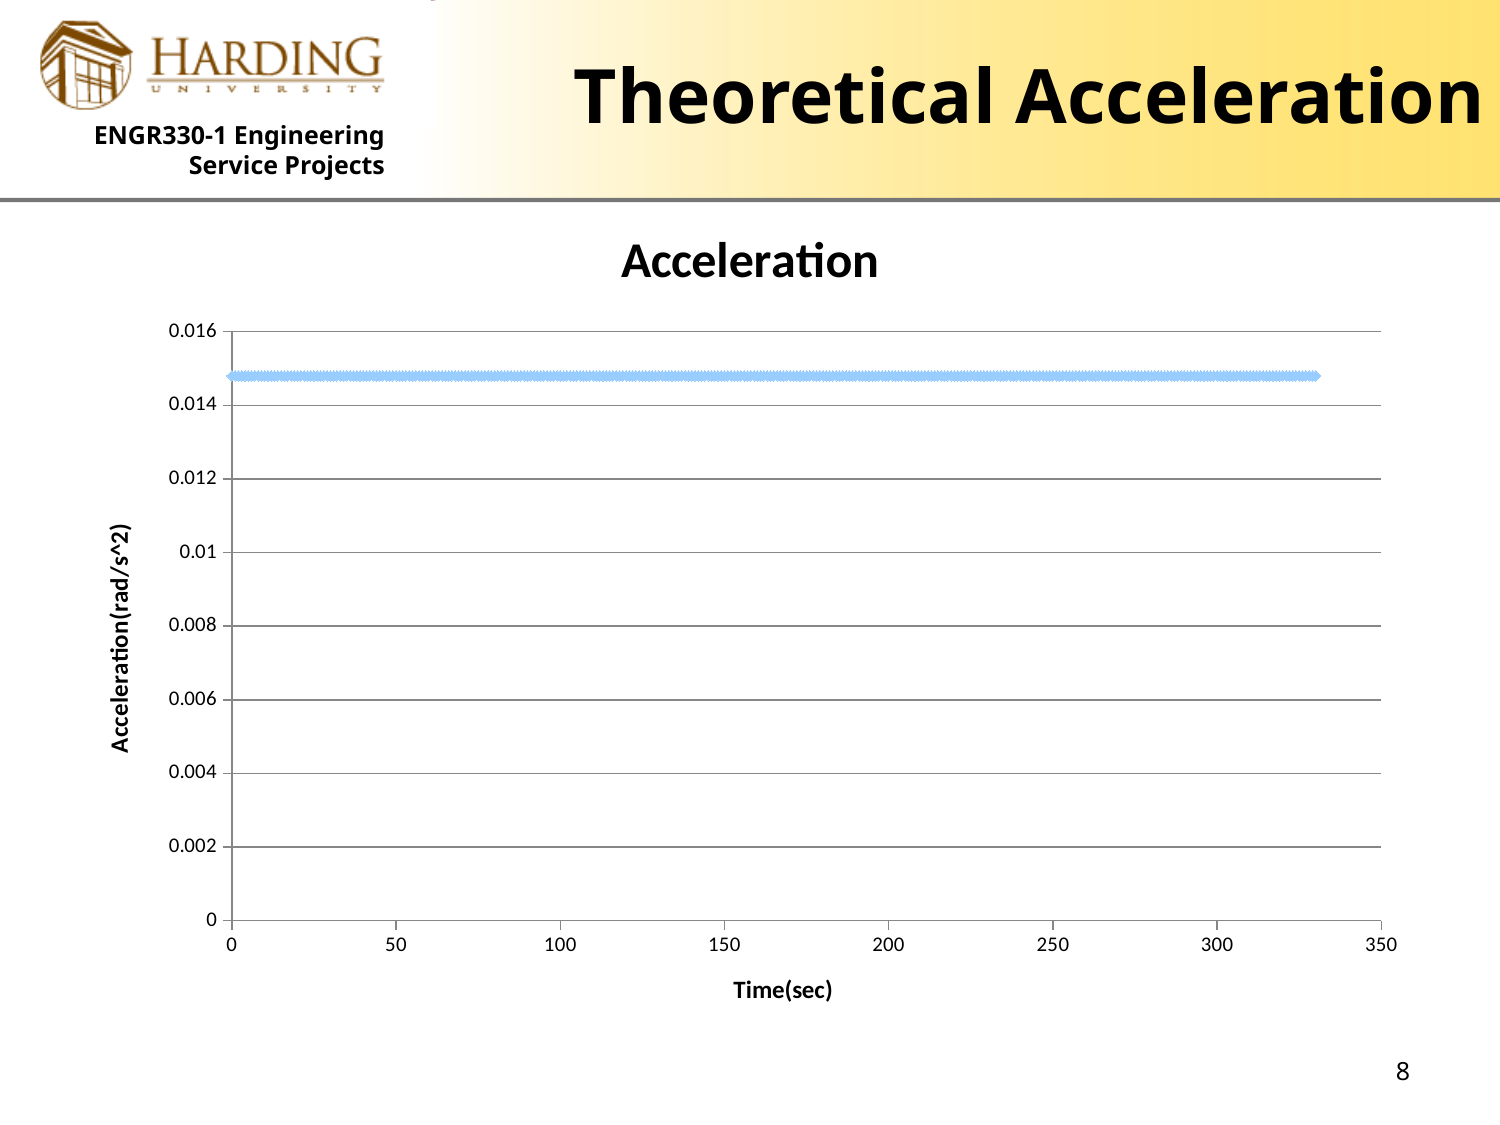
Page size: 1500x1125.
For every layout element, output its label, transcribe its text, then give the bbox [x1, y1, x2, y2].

picture [0, 0, 399, 129]
title Theoretical Acceleration [399, 0, 1500, 188]
slide_number 8 [1074, 1045, 1425, 1103]
chart [74, 199, 1426, 1038]
